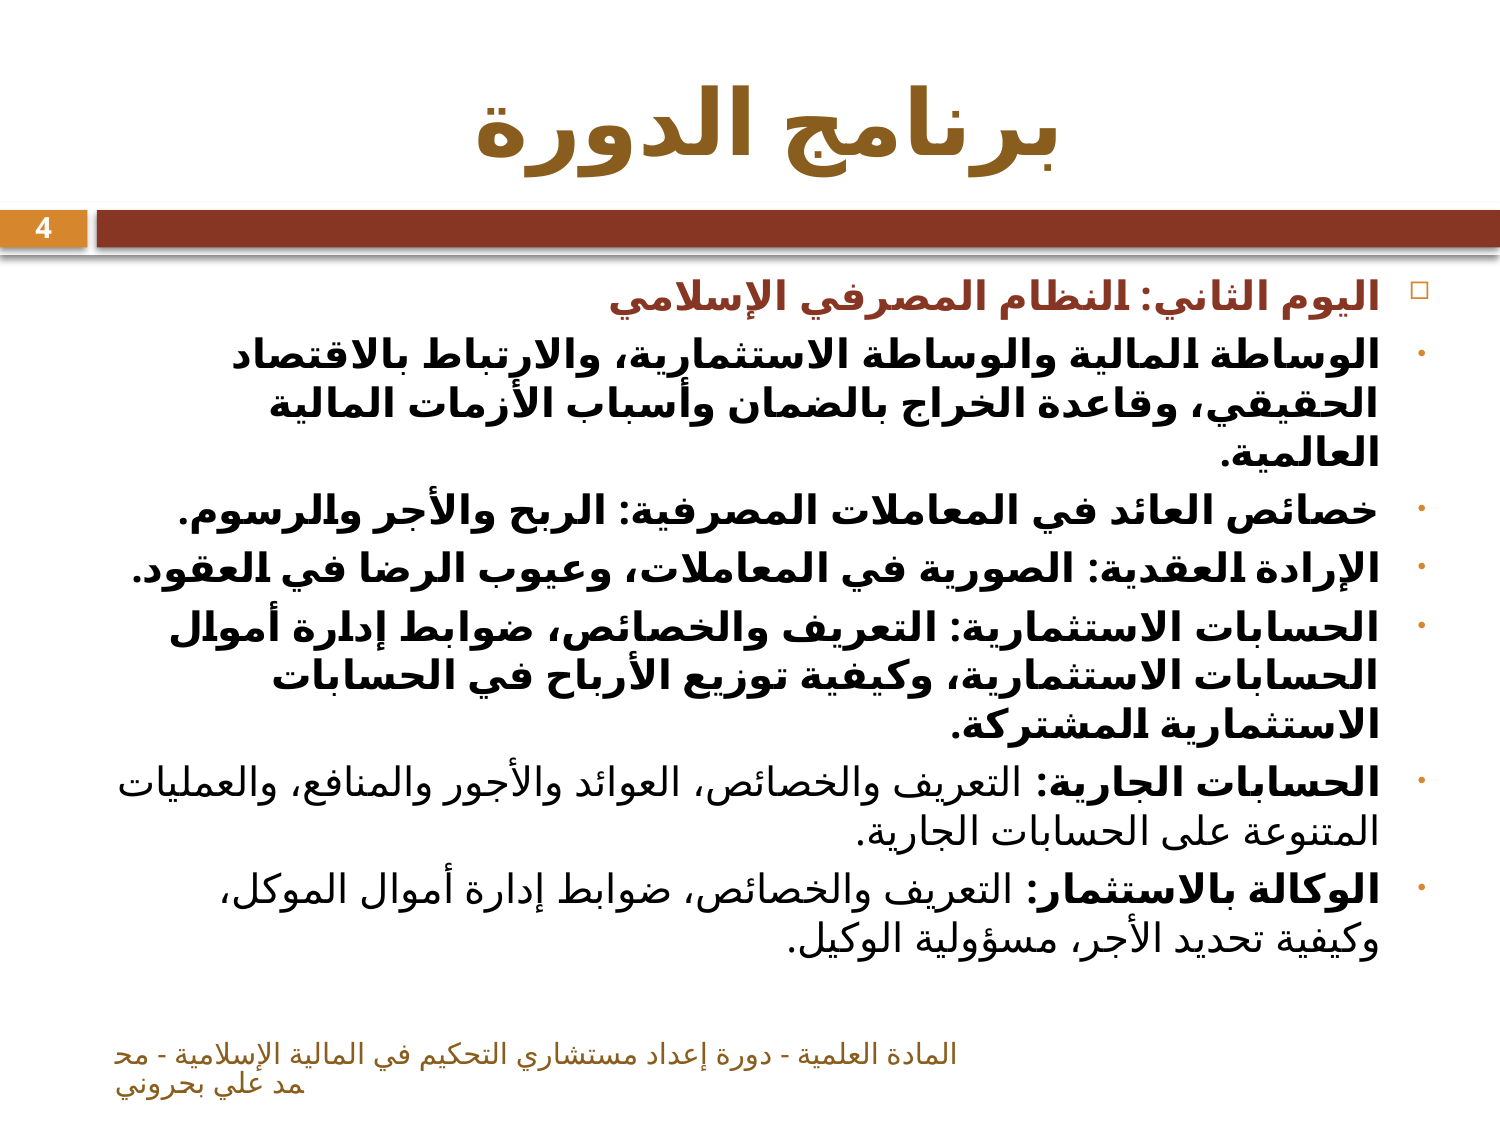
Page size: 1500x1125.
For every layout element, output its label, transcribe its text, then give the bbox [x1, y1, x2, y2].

list اليوم الثاني: النظام المصرفي الإسلامي الوساطة المالية والوساطة الاستثمارية، والارتباط بالاقتصاد الحقيقي، وقاعدة الخراج بالضمان وأسباب الأزمات المالية العالمية. خصائص العائد في المعاملات المصرفية: الربح والأجر والرسوم. الإرادة العقدية: الصورية في المعاملات، وعيوب الرضا في العقود. الحسابات الاستثمارية: التعريف والخصائص، ضوابط إدارة أموال الحسابات الاستثمارية، وكيفية توزيع الأرباح في الحسابات الاستثمارية المشتركة. الحسابات الجارية: التعريف والخصائص، العوائد والأجور والمنافع، والعمليات المتنوعة على الحسابات الجارية. الوكالة بالاستثمار: التعريف والخصائص، ضوابط إدارة أموال الموكل، وكيفية تحديد الأجر، مسؤولية الوكيل. [100, 262, 1438, 1000]
slide_number 4 [0, 208, 88, 249]
footer المادة العلمية - دورة إعداد مستشاري التحكيم في المالية الإسلامية - محمد علي بحروني [99, 1024, 990, 1085]
title برنامج الدورة [100, 37, 1438, 200]
